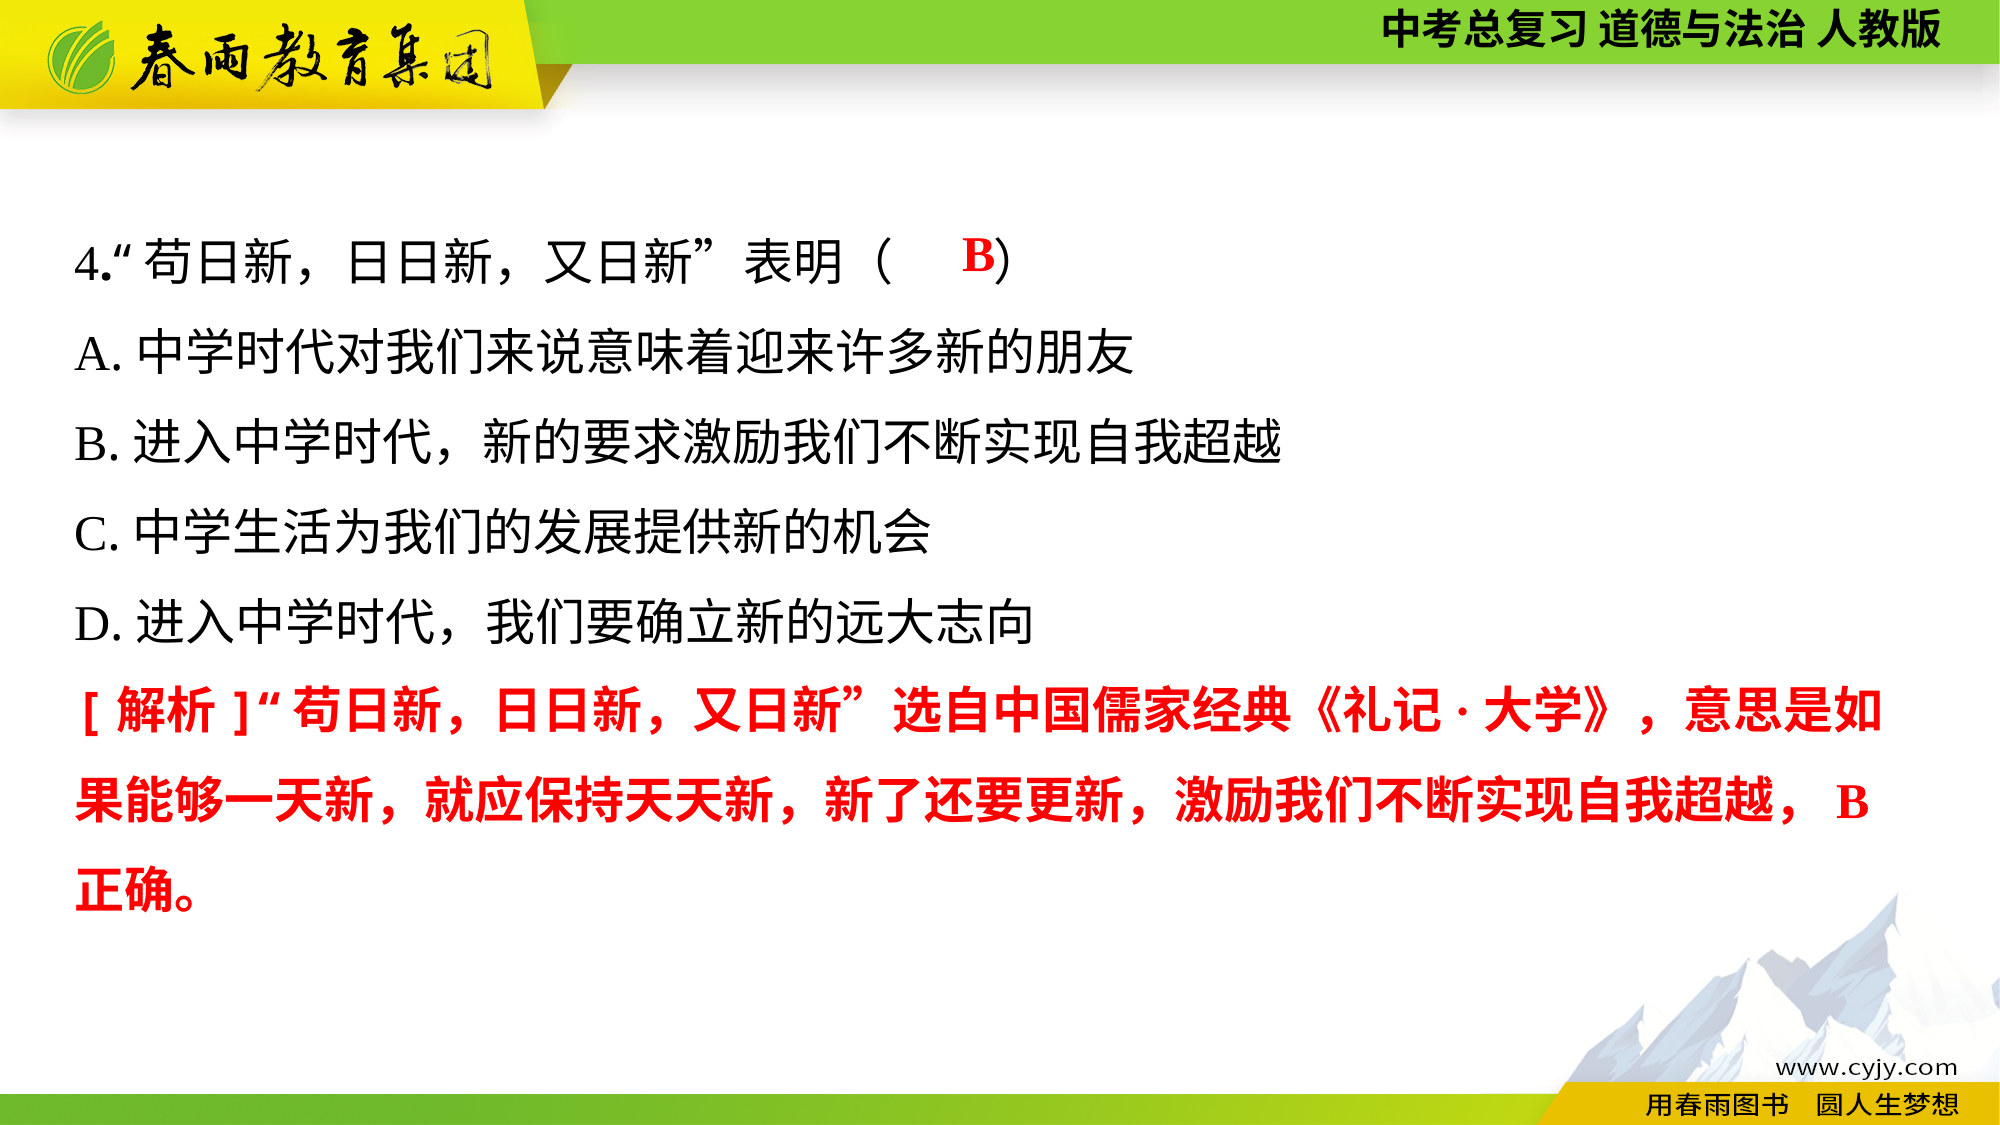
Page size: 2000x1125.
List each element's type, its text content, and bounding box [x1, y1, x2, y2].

list 4.“苟日新，日日新，又日新”表明（ ） A.中学时代对我们来说意味着迎来许多新的朋友 B.进入中学时代，新的要求激励我们不断实现自我超越 C.中学生活为我们的发展提供新的机会 D.进入中学时代，我们要确立新的远大志向 [59, 193, 1944, 640]
picture [0, 0, 2000, 1125]
text_box [解析]“苟日新，日日新，又日新”选自中国儒家经典《礼记·大学》，意思是如果能够一天新，就应保持天天新，新了还要更新，激励我们不断实现自我超越，B 正确。 [59, 640, 1944, 926]
text_box B [947, 213, 1011, 289]
